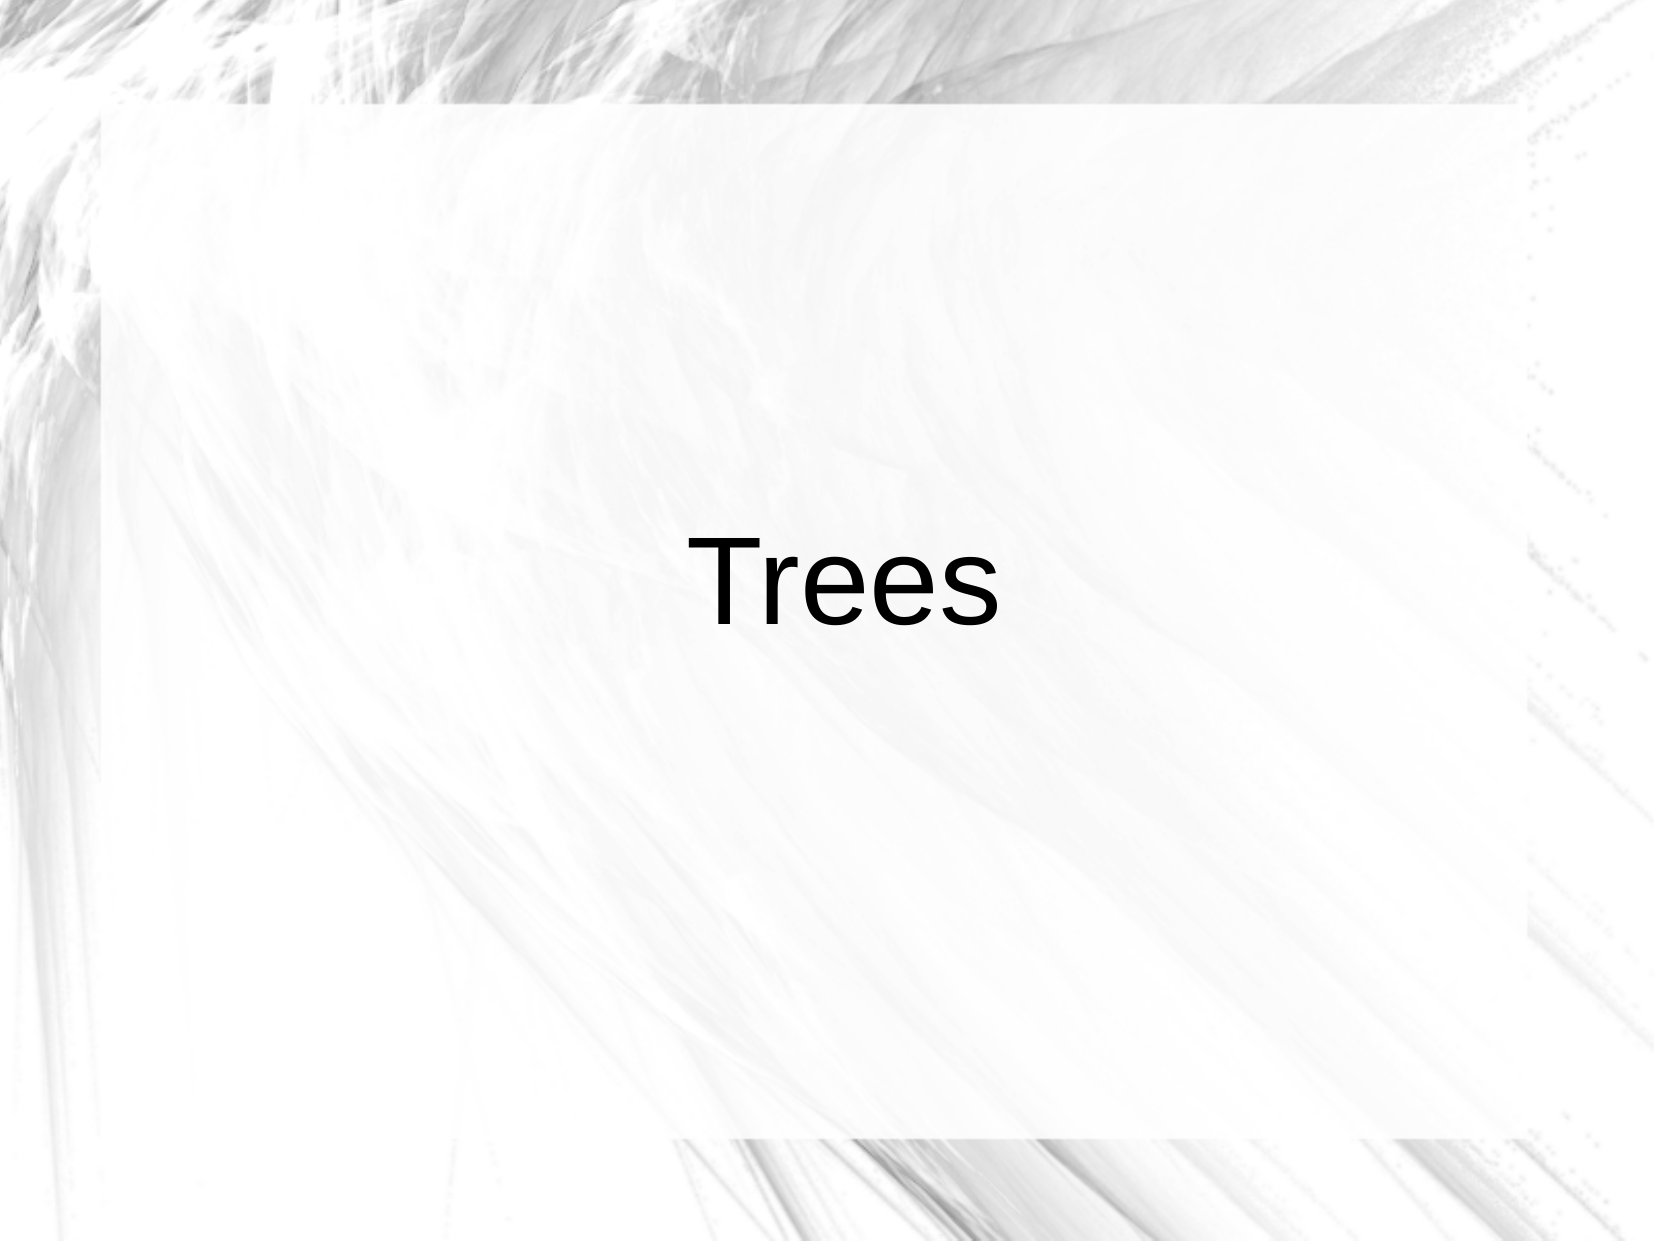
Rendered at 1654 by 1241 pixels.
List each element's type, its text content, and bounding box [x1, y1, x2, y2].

picture [0, 0, 1654, 1241]
list Trees [118, 319, 1571, 1102]
